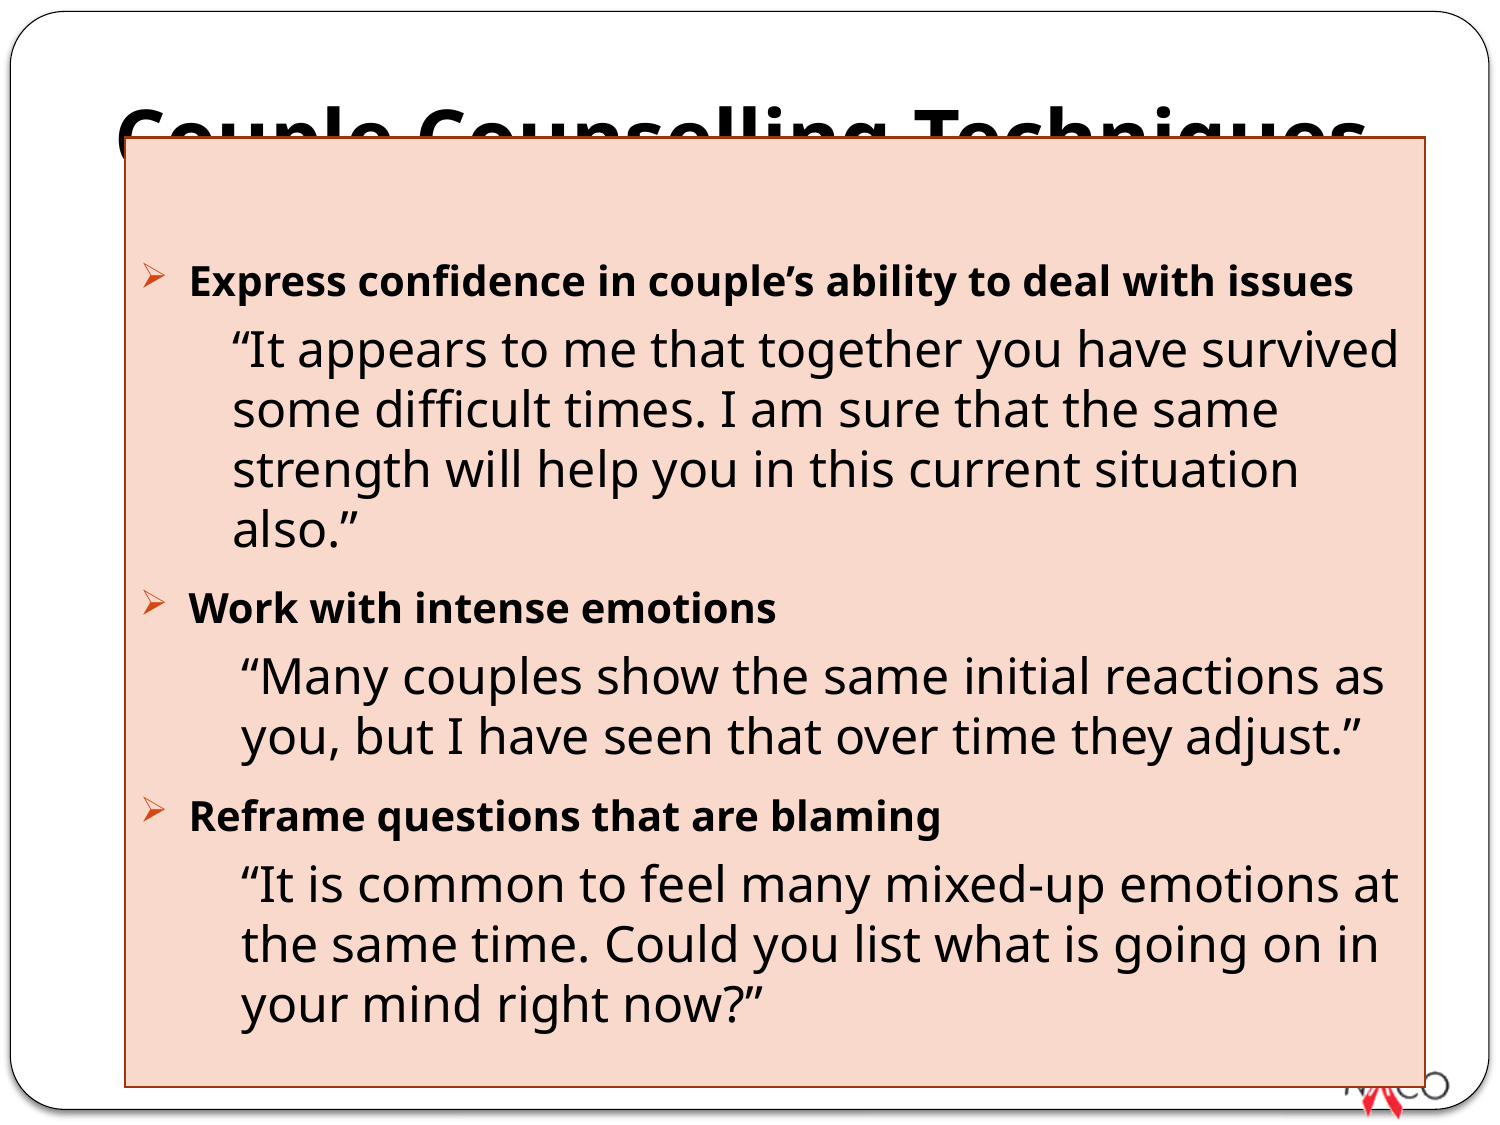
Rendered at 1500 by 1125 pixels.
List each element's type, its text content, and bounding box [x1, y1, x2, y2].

title Couple Counselling Techniques [99, 44, 1426, 201]
list Express confidence in couple’s ability to deal with issues “It appears to me that together you have survived some difficult times. I am sure that the same strength will help you in this current situation also.” Work with intense emotions “Many couples show the same initial reactions as you, but I have seen that over time they adjust.” Reframe questions that are blaming “It is common to feel many mixed-up emotions at the same time. Could you list what is going on in your mind right now?” [124, 136, 1426, 1088]
picture [1337, 1042, 1455, 1125]
